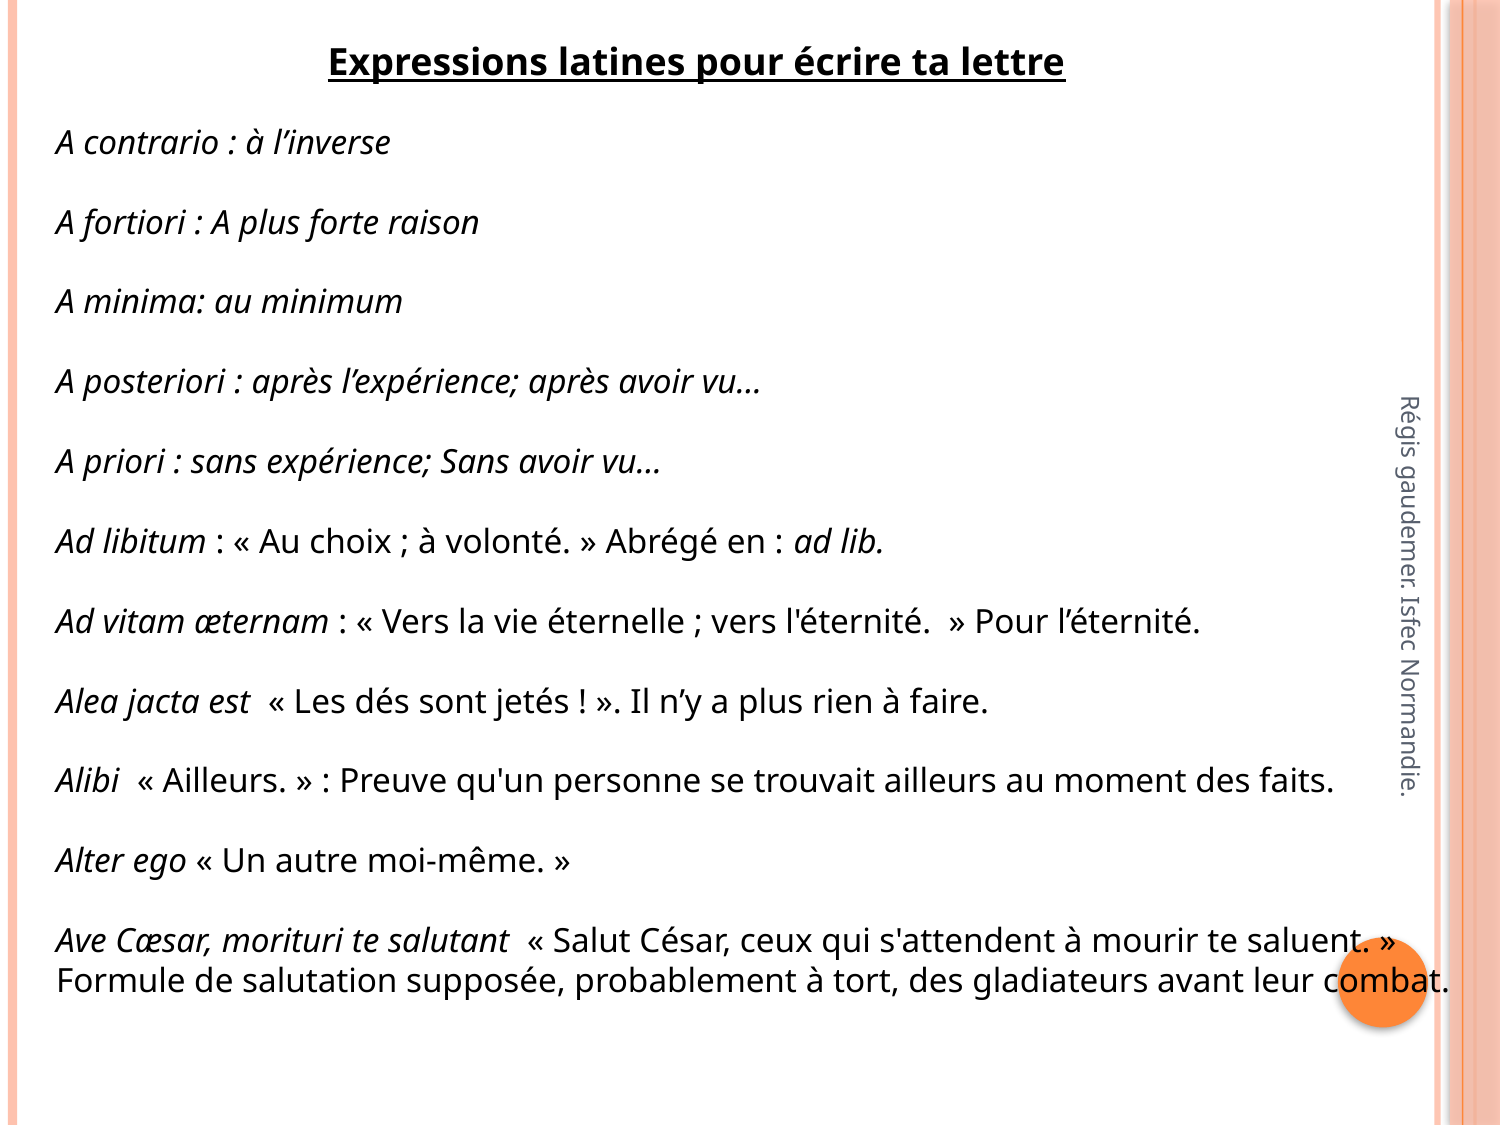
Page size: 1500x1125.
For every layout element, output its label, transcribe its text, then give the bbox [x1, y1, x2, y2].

text_box A contrario : à l’inverse A fortiori : A plus forte raison A minima: au minimum A posteriori : après l’expérience; après avoir vu… A priori : sans expérience; Sans avoir vu… Ad libitum : « Au choix ; à volonté. » Abrégé en : ad lib. Ad vitam æternam : « Vers la vie éternelle ; vers l'éternité. » Pour l’éternité. Alea jacta est « Les dés sont jetés ! ». Il n’y a plus rien à faire. Alibi « Ailleurs. » : Preuve qu'un personne se trouvait ailleurs au moment des faits. Alter ego « Un autre moi-même. » Ave Cæsar, morituri te salutant « Salut César, ceux qui s'attendent à mourir te saluent. » Formule de salutation supposée, probablement à tort, des gladiateurs avant leur combat. [41, 113, 1500, 1007]
footer Régis gaudemer. Isfec Normandie. [1379, 380, 1440, 906]
text_box Expressions latines pour écrire ta lettre [312, 30, 1211, 91]
